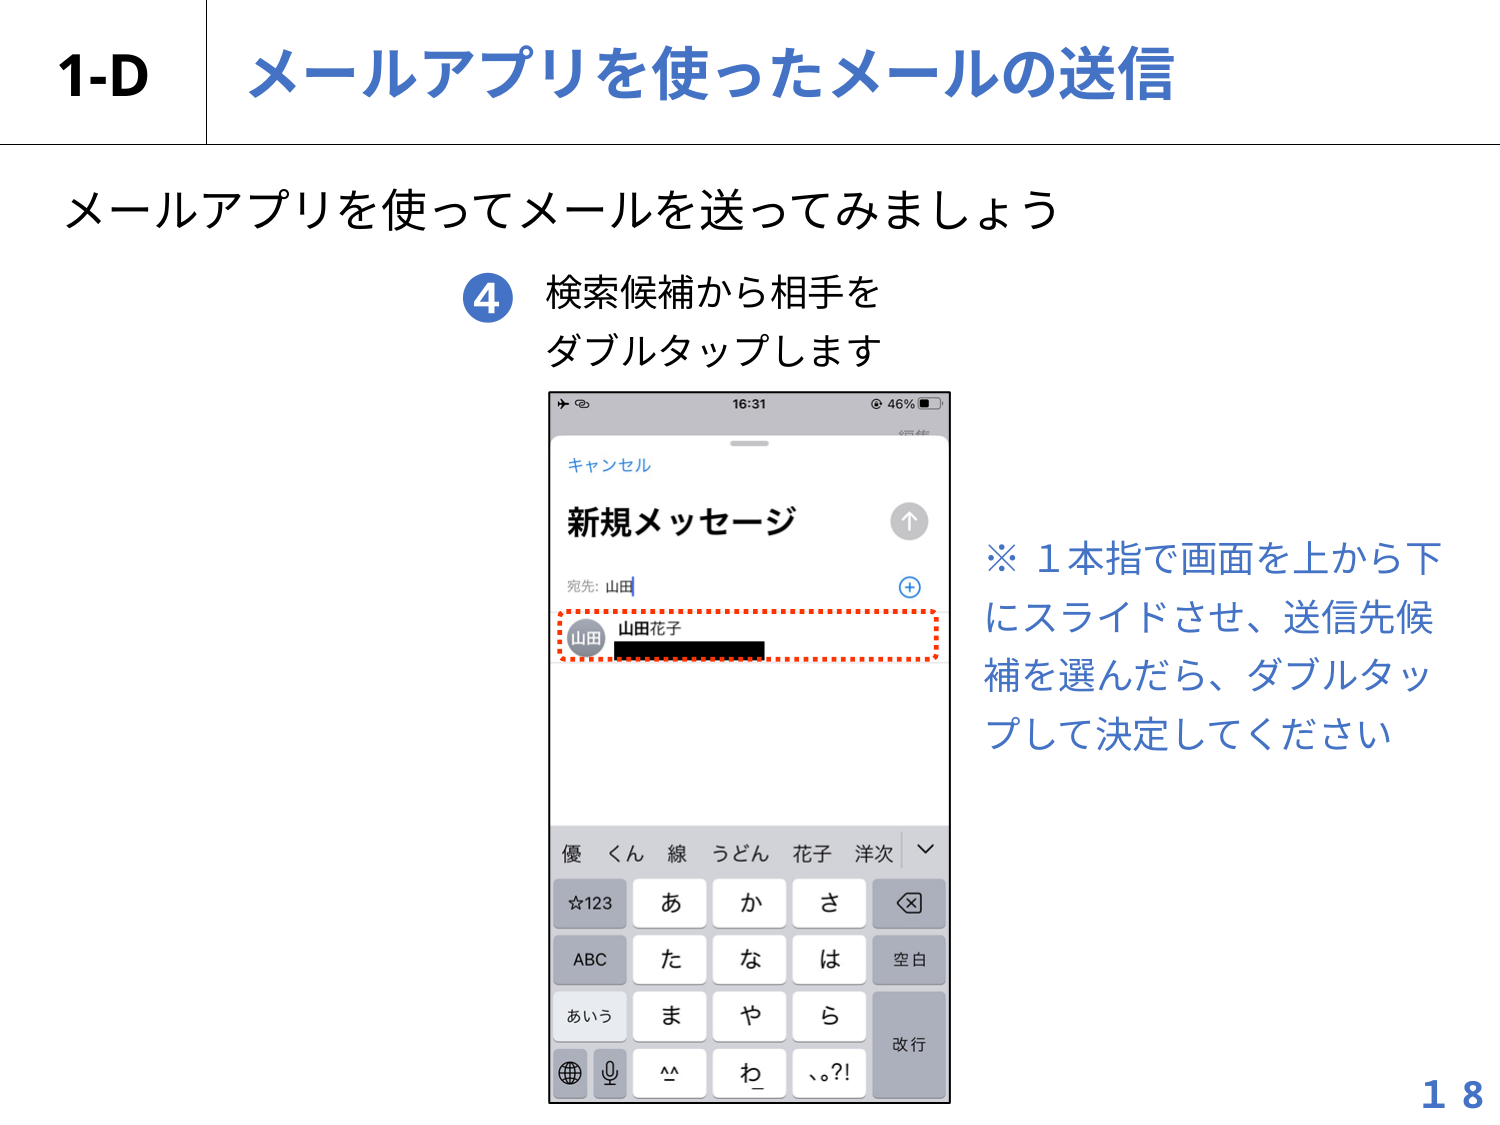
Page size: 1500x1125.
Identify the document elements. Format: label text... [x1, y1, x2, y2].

text_box メールアプリを使ってメールを送ってみましょう [46, 180, 1500, 274]
text_box 1-D [0, 0, 207, 147]
text_box １8 [1399, 1063, 1500, 1123]
picture [548, 391, 951, 1104]
text_box ※１本指で画面を上から下にスライドさせ、送信先候補を選んだら、ダブルタップして決定してください [968, 514, 1472, 763]
text_box 検索候補から相手を ダブルタップします [529, 248, 1096, 381]
title メールアプリを使ったメールの送信 [228, 36, 1472, 116]
text_box ❹ [444, 248, 521, 343]
